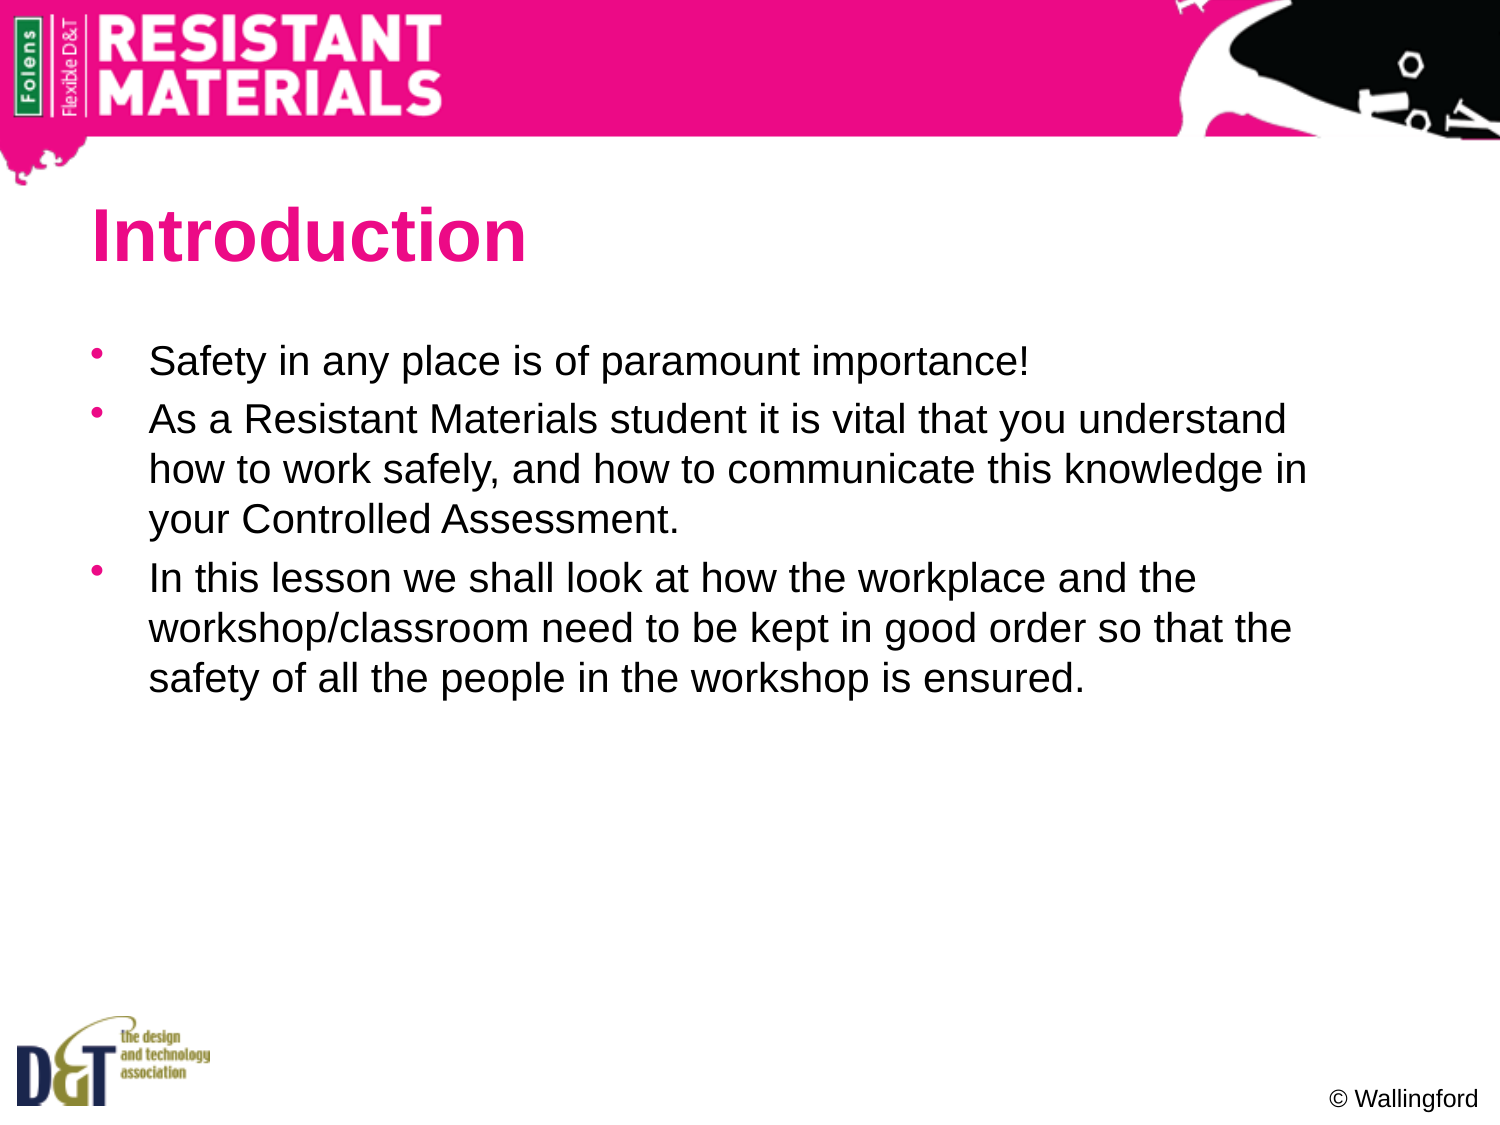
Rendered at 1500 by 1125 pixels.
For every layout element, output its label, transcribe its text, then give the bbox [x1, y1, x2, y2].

title Introduction [76, 160, 1427, 301]
text_box © Wallingford [1257, 1074, 1495, 1125]
picture [0, 0, 1500, 1125]
list Safety in any place is of paramount importance! As a Resistant Materials student it is vital that you understand how to work safely, and how to communicate this knowledge in your Controlled Assessment. In this lesson we shall look at how the workplace and the workshop/classroom need to be kept in good order so that the safety of all the people in the workshop is ensured. [75, 326, 1376, 1005]
